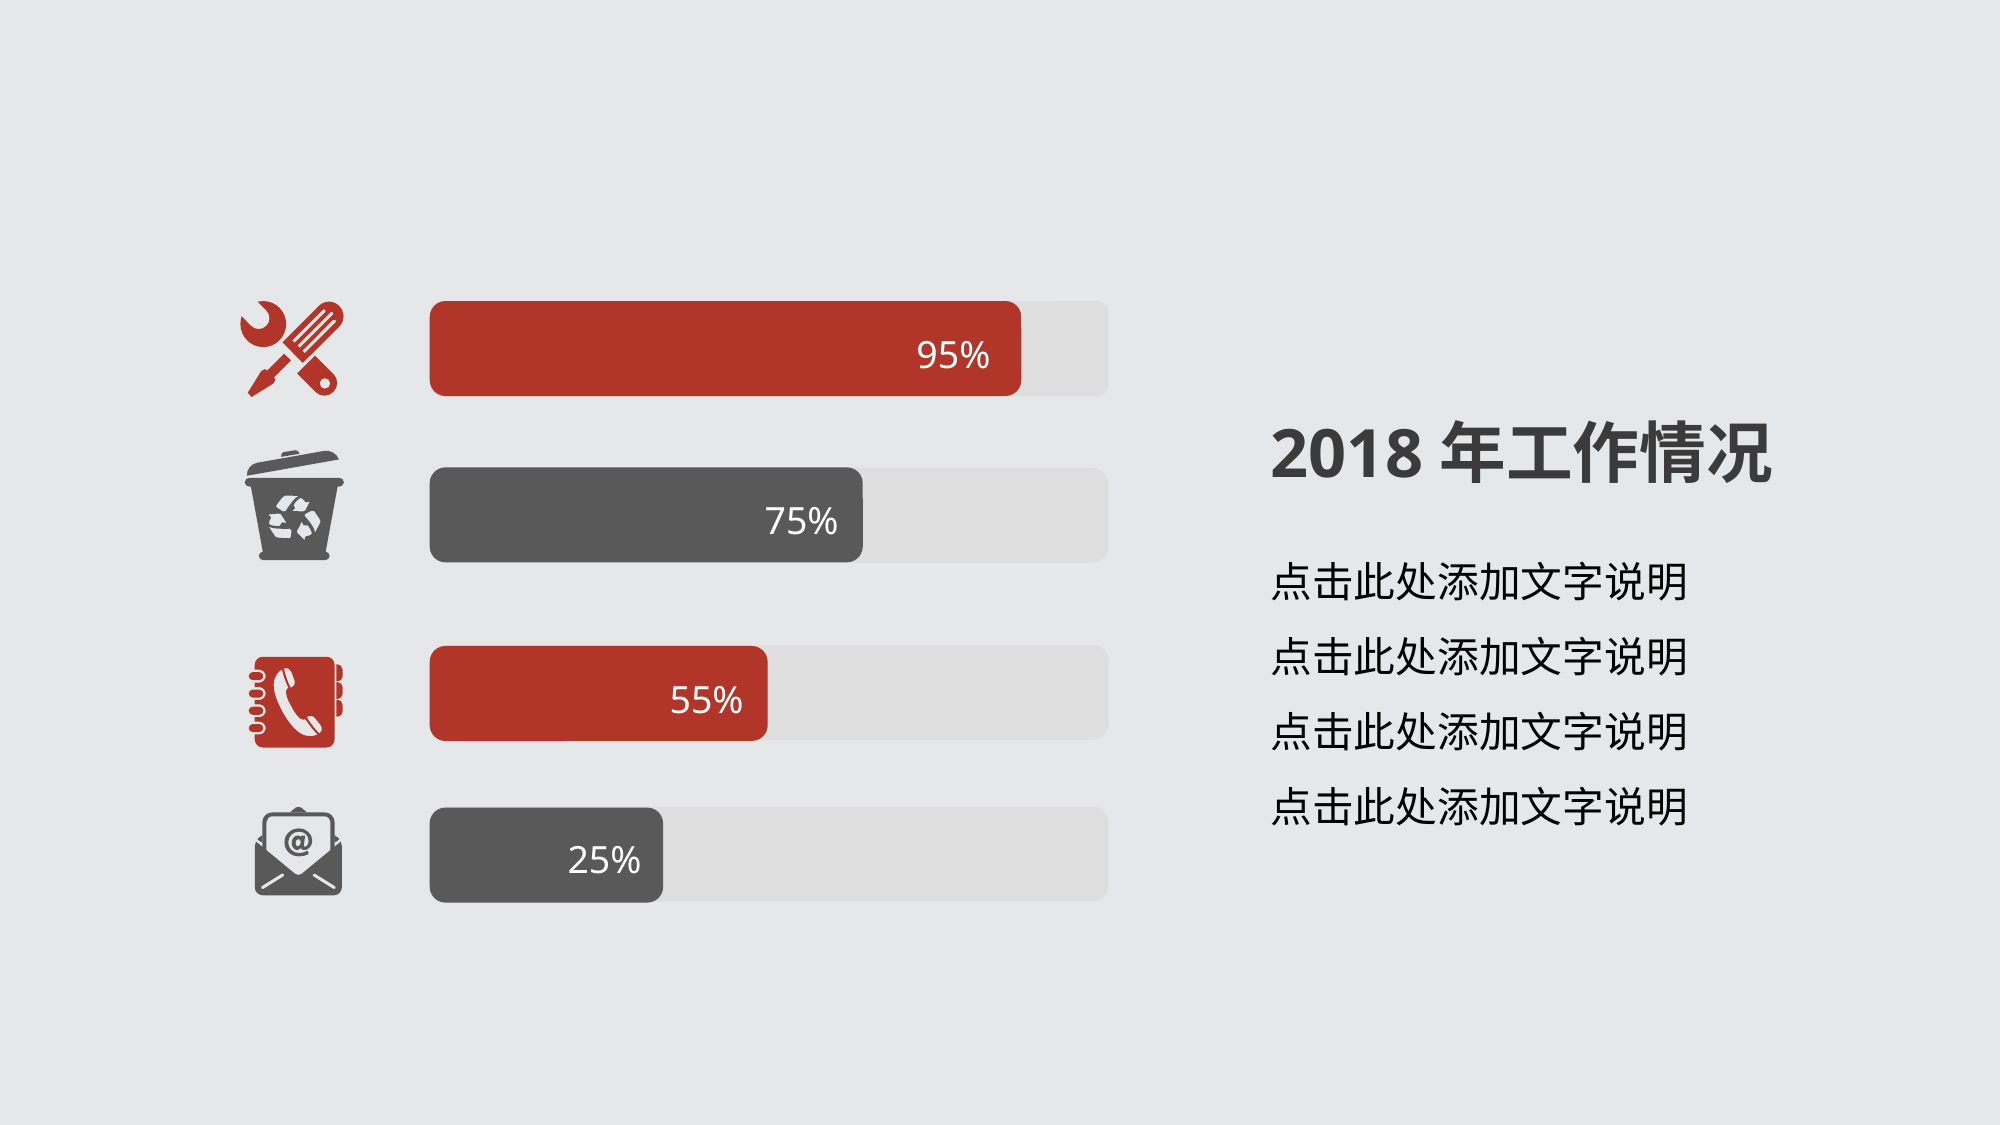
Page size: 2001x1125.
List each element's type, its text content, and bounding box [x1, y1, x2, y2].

text_box [335, 835, 340, 843]
text_box [248, 672, 264, 681]
text_box [1006, 299, 1110, 398]
text_box 2018年工作情况 [1255, 403, 1894, 498]
text_box [336, 664, 343, 682]
text_box [248, 706, 264, 715]
text_box [281, 450, 300, 457]
text_box [428, 299, 1023, 398]
text_box [282, 301, 344, 363]
text_box [254, 656, 335, 748]
text_box [297, 355, 338, 396]
text_box 点击此处添加文字说明 点击此处添加文字说明 点击此处添加文字说明 点击此处添加文字说明 [1255, 523, 1978, 839]
text_box [262, 812, 335, 849]
text_box [336, 699, 343, 717]
text_box [290, 806, 307, 812]
text_box [247, 353, 291, 398]
text_box [284, 828, 313, 857]
text_box 95% [892, 323, 1015, 384]
text_box [244, 477, 344, 561]
text_box 55% [645, 668, 768, 729]
text_box [428, 466, 864, 564]
text_box [248, 689, 264, 698]
text_box [850, 466, 1110, 564]
text_box [336, 682, 343, 699]
text_box 75% [740, 490, 863, 550]
text_box [428, 806, 665, 904]
text_box [240, 301, 287, 348]
text_box [431, 643, 1110, 741]
text_box [246, 450, 339, 476]
text_box [428, 644, 769, 743]
text_box [254, 841, 342, 896]
text_box [257, 835, 262, 843]
text_box [248, 724, 264, 733]
text_box 25% [543, 828, 666, 889]
text_box [430, 805, 1110, 903]
